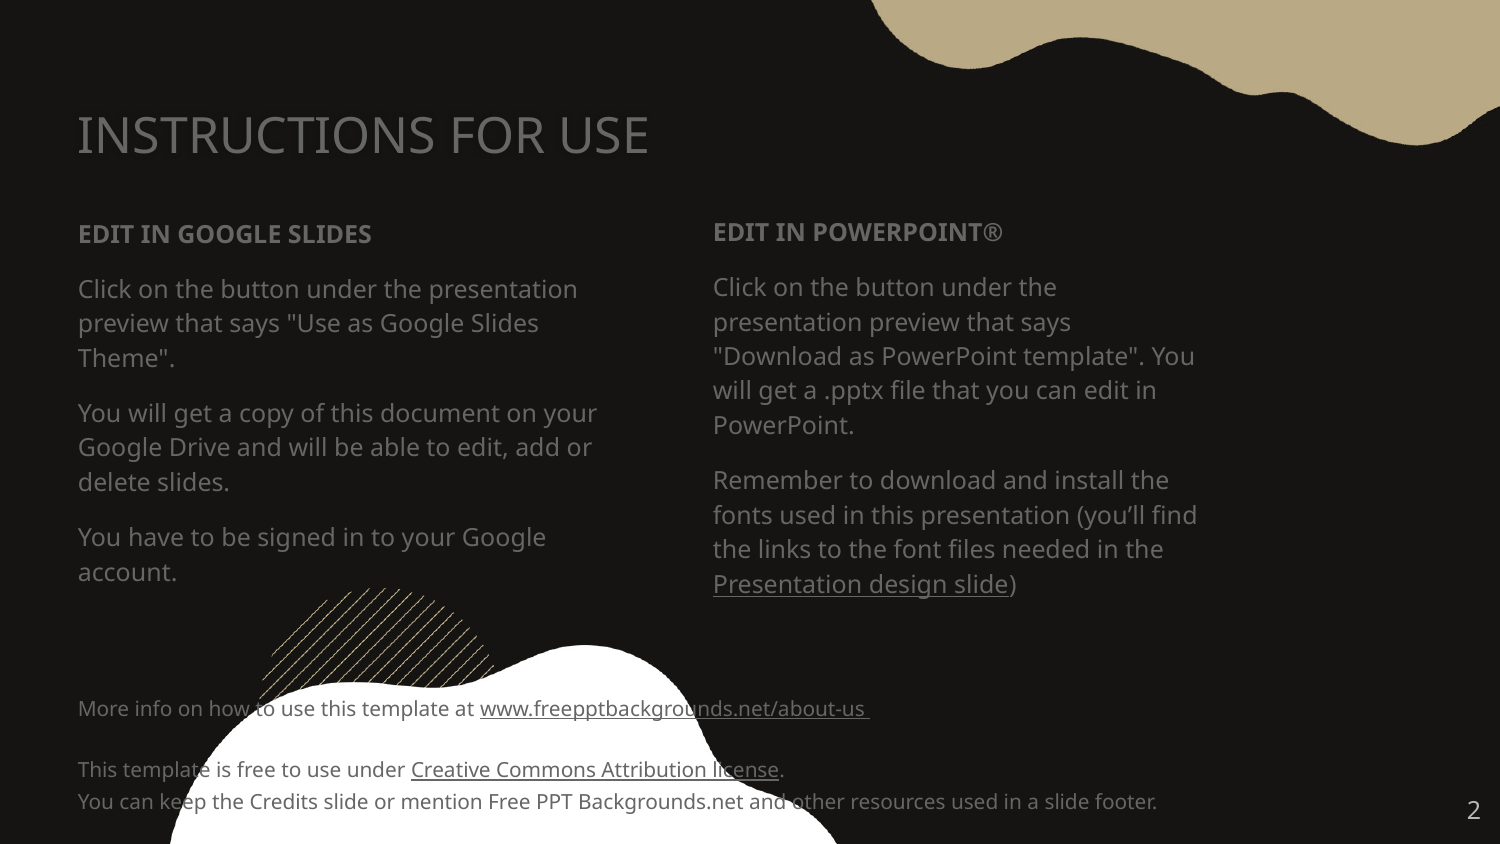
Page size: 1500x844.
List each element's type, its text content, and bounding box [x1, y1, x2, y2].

title INSTRUCTIONS FOR USE [78, 54, 703, 212]
list More info on how to use this template at www.freepptbackgrounds.net/about-us This template is free to use under Creative Commons Attribution license. You can keep the Credits slide or mention Free PPT Backgrounds.net and other resources used in a slide footer. [78, 691, 1165, 781]
list EDIT IN GOOGLE SLIDES Click on the button under the presentation preview that says "Use as Google Slides Theme". You will get a copy of this document on your Google Drive and will be able to edit, add or delete slides. You have to be signed in to your Google account. [78, 213, 604, 681]
picture [0, 0, 1500, 844]
list EDIT IN POWERPOINT® Click on the button under the presentation preview that says "Download as PowerPoint template". You will get a .pptx file that you can edit in PowerPoint. Remember to download and install the fonts used in this presentation (you’ll find the links to the font files needed in the Presentation design slide) [712, 211, 1201, 742]
slide_number 2 [1391, 779, 1482, 844]
